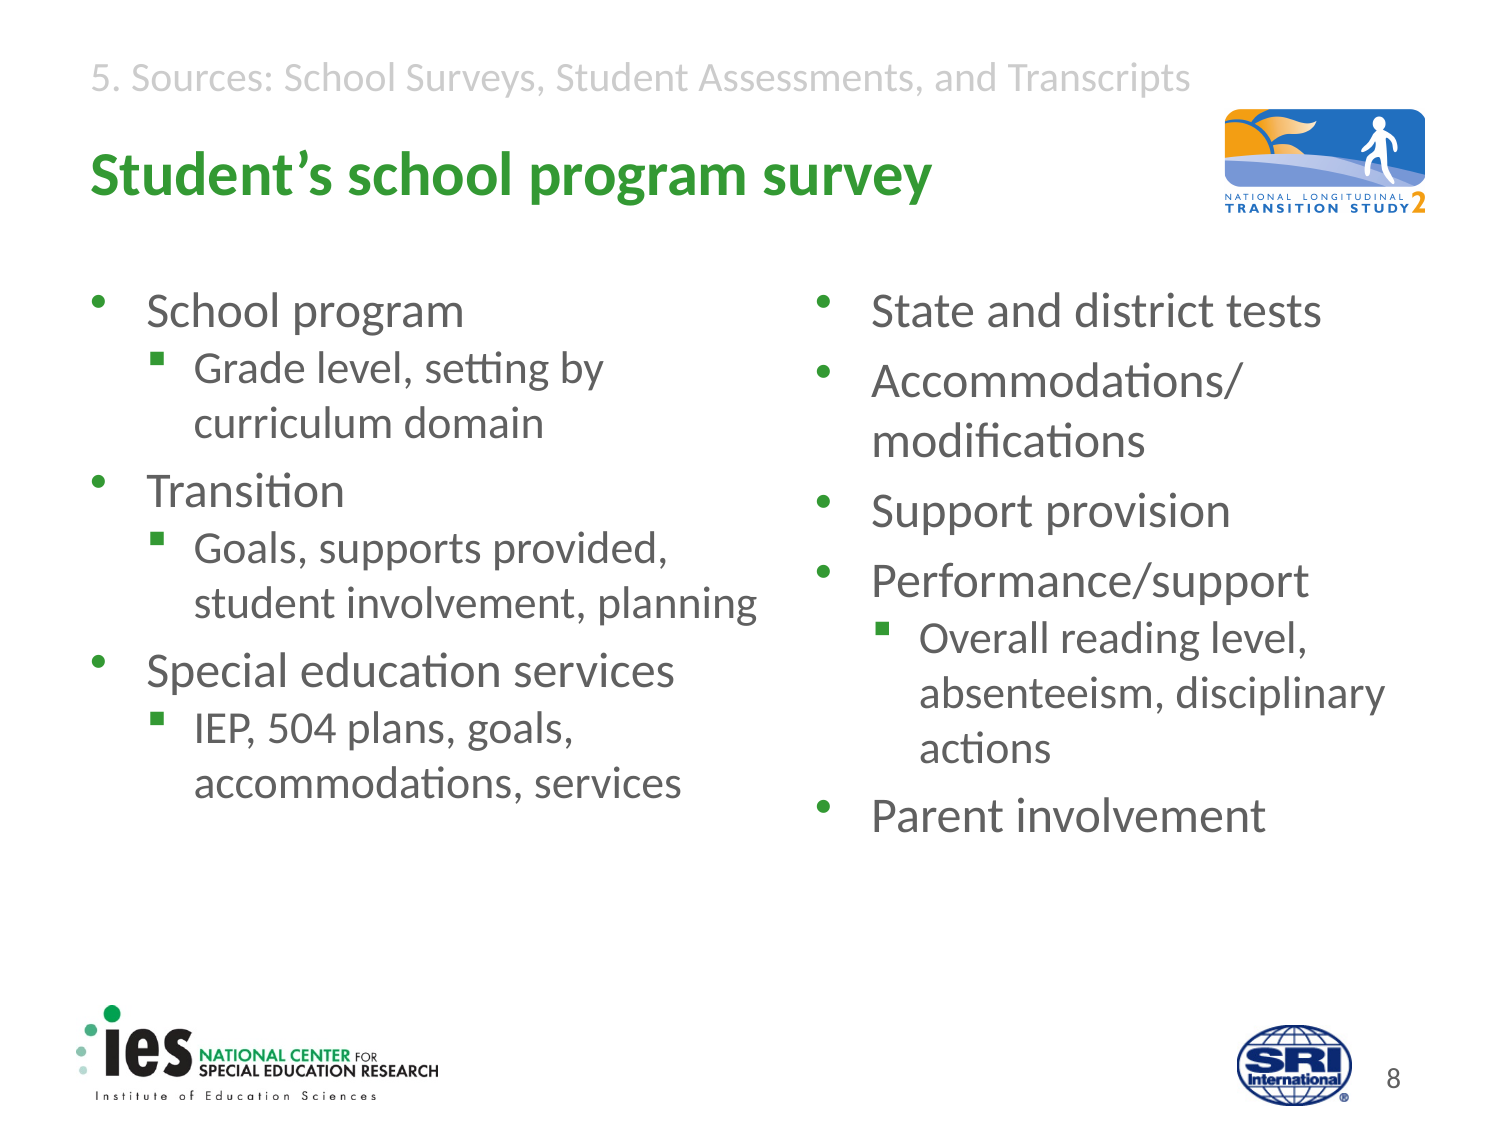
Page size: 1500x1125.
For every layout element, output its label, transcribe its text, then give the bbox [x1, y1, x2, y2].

list State and district tests Accommodations/ modifications Support provision Performance/support Overall reading level, absenteeism, disciplinary actions Parent involvement [799, 269, 1500, 1013]
picture [1237, 1025, 1352, 1106]
title Student’s school program survey [74, 103, 1426, 238]
picture [76, 1013, 438, 1100]
slide_number 7 [1312, 1051, 1417, 1125]
list School program Grade level, setting by curriculum domain Transition Goals, supports provided, student involvement, planning Special education services IEP, 504 plans, goals, accommodations, services [74, 269, 788, 1013]
